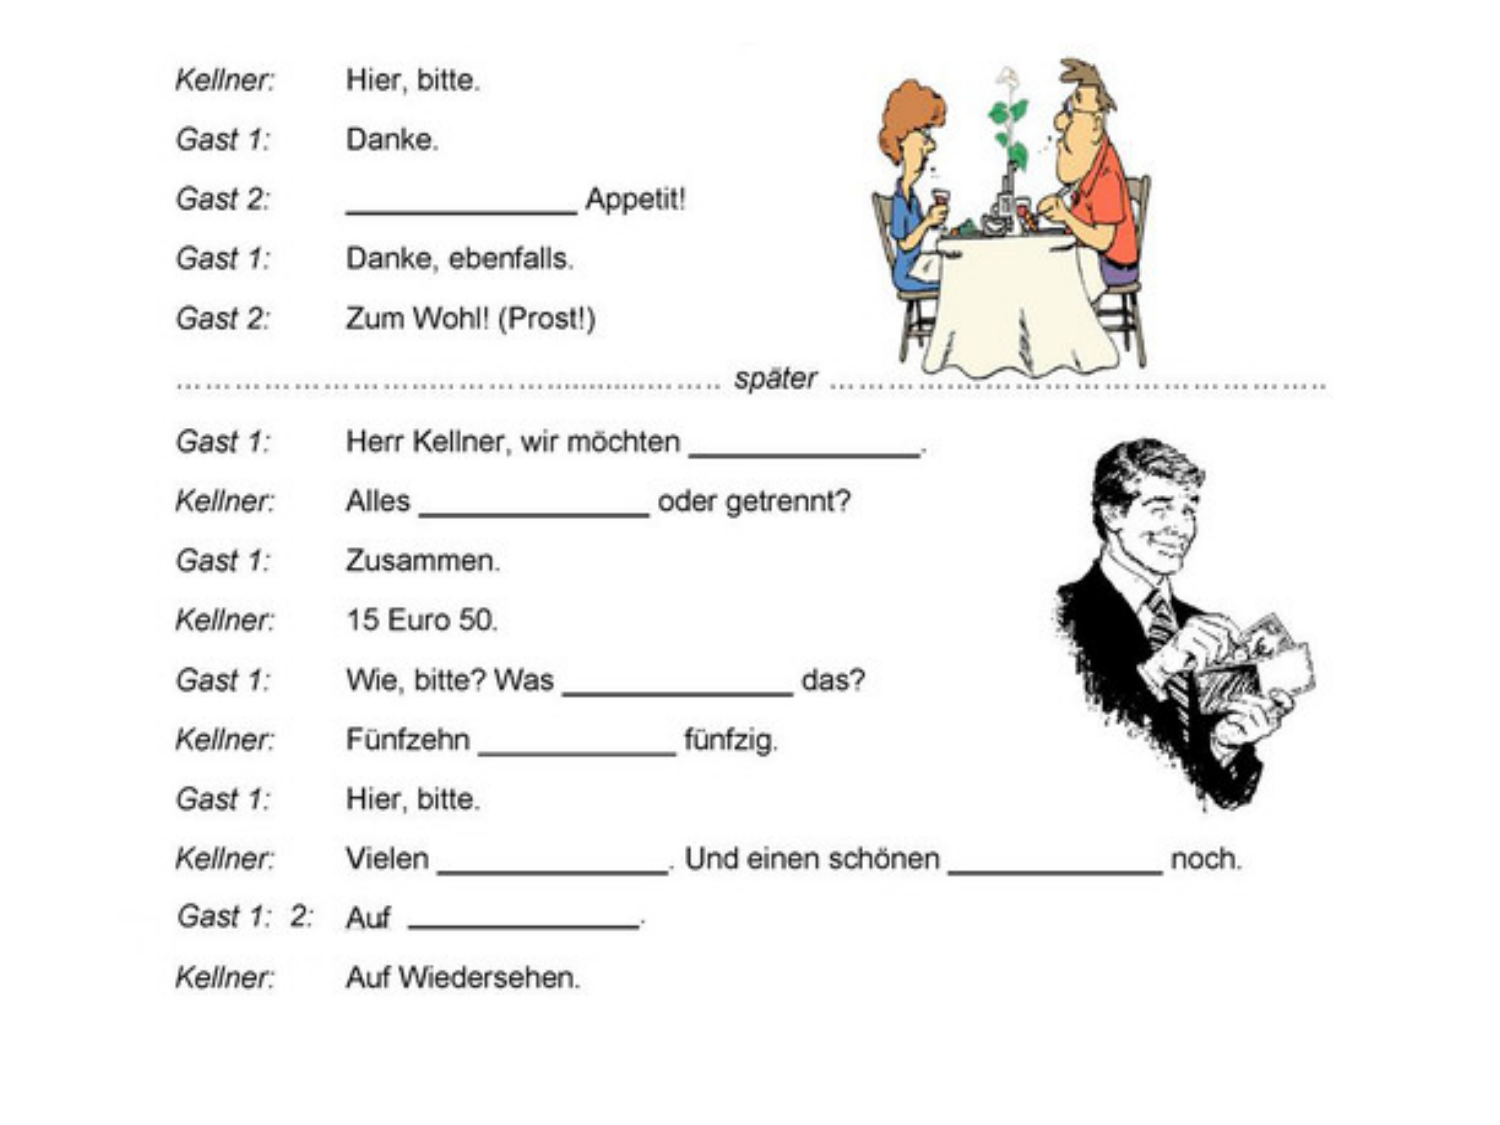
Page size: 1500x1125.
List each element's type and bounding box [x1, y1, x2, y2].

list [0, 42, 1471, 1125]
